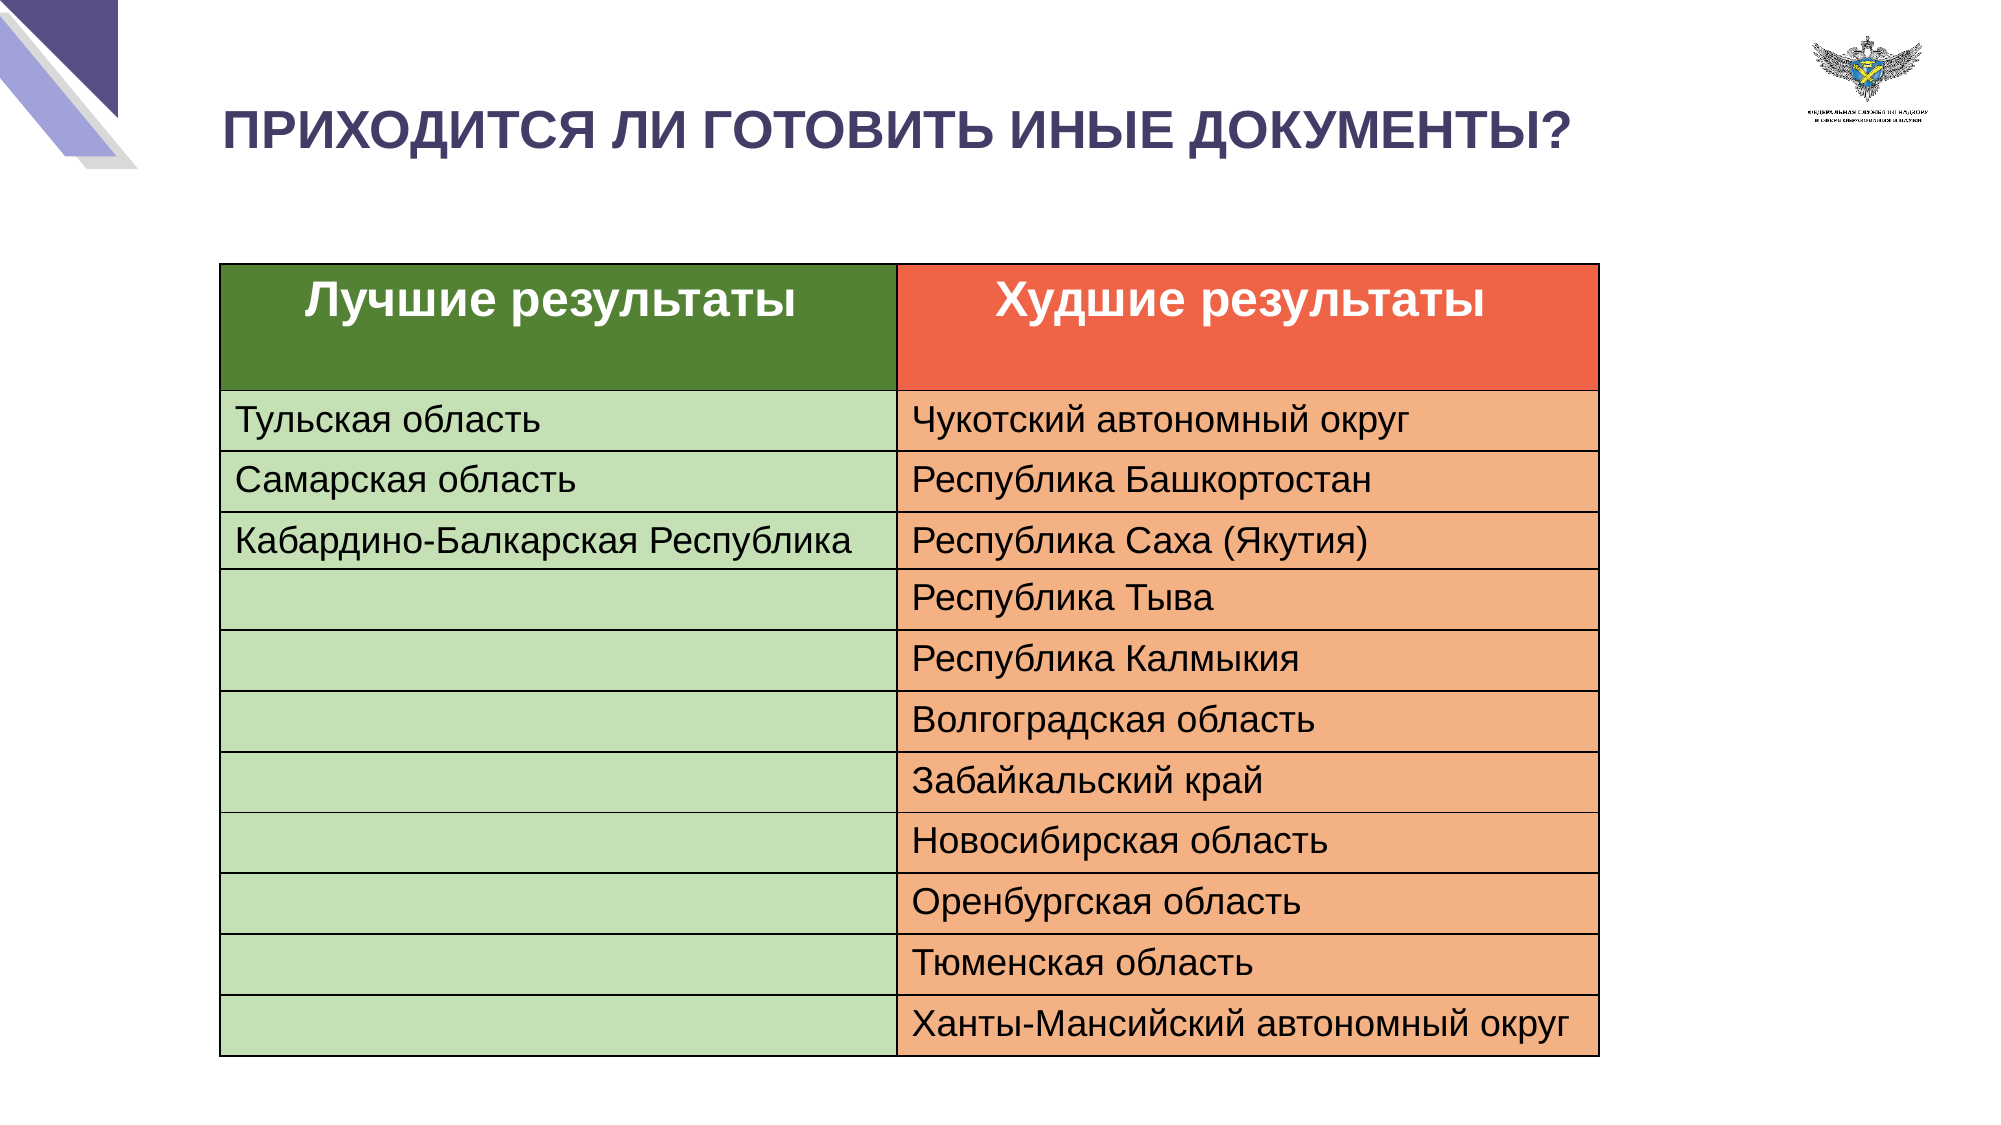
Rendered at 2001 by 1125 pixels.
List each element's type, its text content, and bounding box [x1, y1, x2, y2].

table_cell [221, 631, 896, 690]
table_cell Забайкальский край [898, 753, 1598, 812]
table_cell [221, 874, 896, 933]
table_cell Республика Саха (Якутия) [898, 513, 1598, 568]
table_header Лучшие результаты [221, 265, 896, 390]
table_cell Республика Башкортостан [898, 452, 1598, 511]
table_cell [221, 996, 896, 1055]
table_cell Республика Тыва [898, 570, 1598, 629]
table_cell Оренбургская область [898, 874, 1598, 933]
table_cell [221, 813, 896, 872]
table_cell Кабардино-Балкарская Республика [221, 513, 896, 568]
table_cell Республика Калмыкия [898, 631, 1598, 690]
table_header Худшие результаты [898, 265, 1598, 390]
table_cell [221, 753, 896, 812]
table_cell Волгоградская область [898, 692, 1598, 751]
table_cell [221, 692, 896, 751]
picture [1808, 35, 1928, 122]
table_cell Тульская область [221, 391, 896, 450]
text_box ПРИХОДИТСЯ ЛИ ГОТОВИТЬ ИНЫЕ ДОКУМЕНТЫ? [208, 88, 1644, 167]
table_cell Чукотский автономный округ [898, 391, 1598, 450]
table_cell [221, 935, 896, 994]
table_cell Тюменская область [898, 935, 1598, 994]
table_cell Самарская область [221, 452, 896, 511]
table_cell Новосибирская область [898, 813, 1598, 872]
table_cell Ханты-Мансийский автономный округ [898, 996, 1598, 1055]
table_cell [221, 570, 896, 629]
